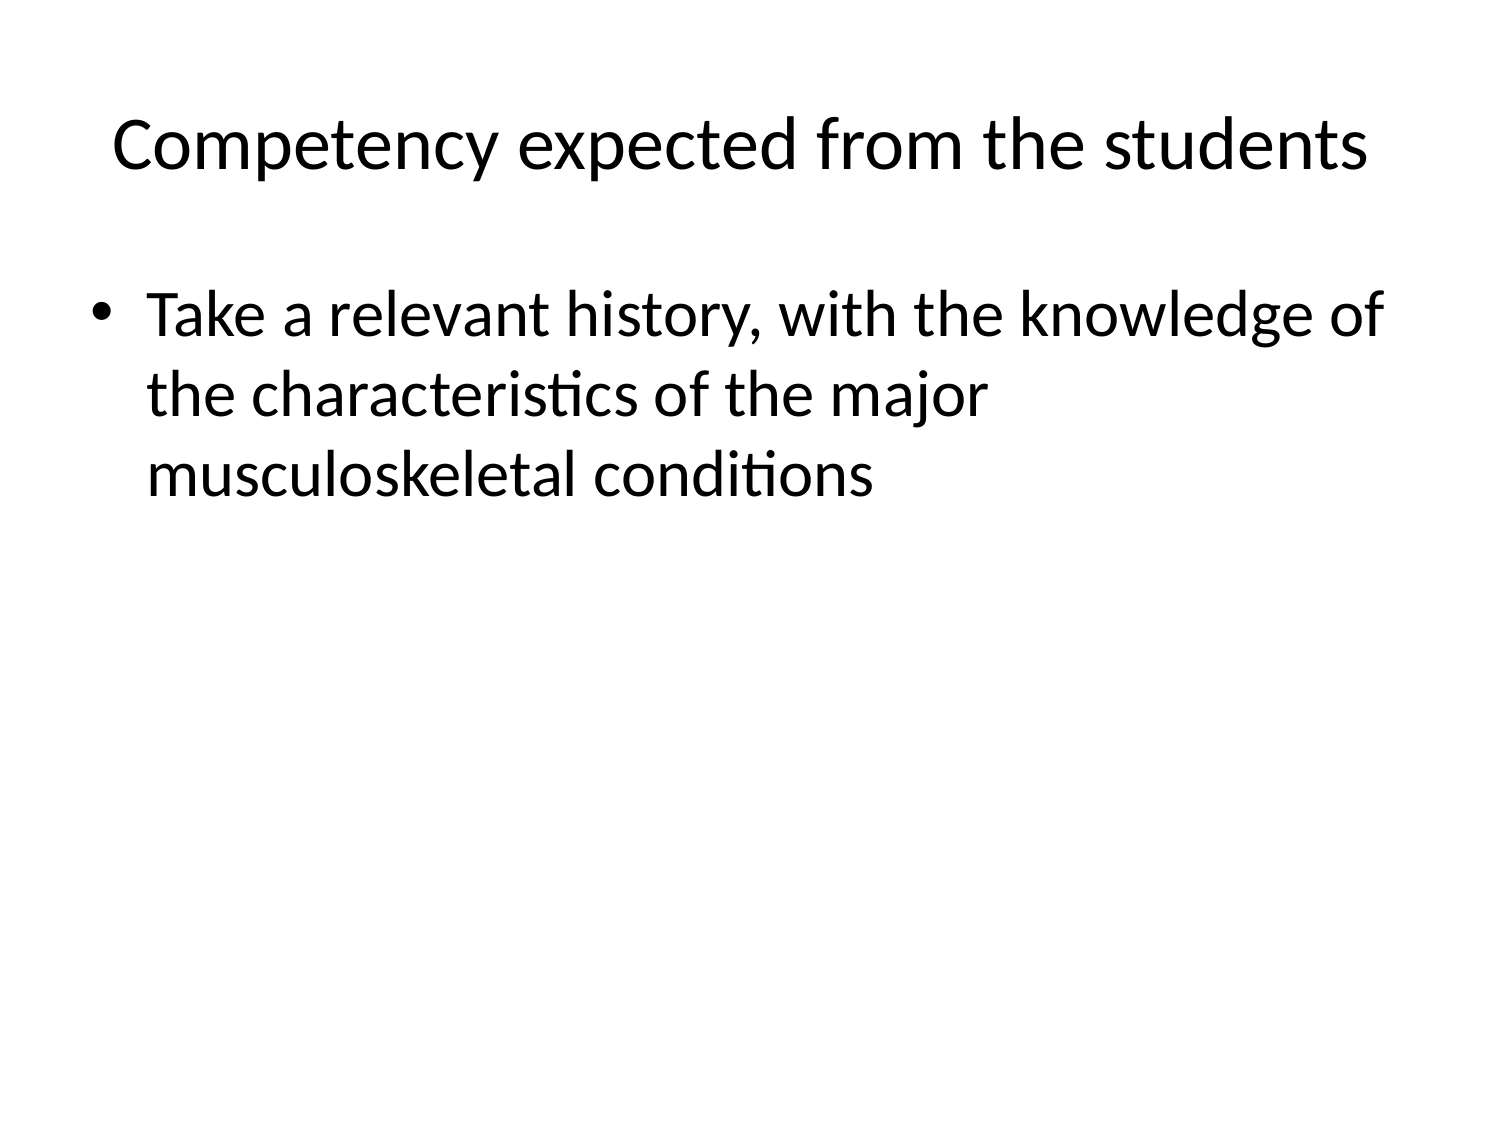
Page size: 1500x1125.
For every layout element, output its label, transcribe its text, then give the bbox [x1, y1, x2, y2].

title Competency expected from the students [75, 45, 1425, 233]
list Take a relevant history, with the knowledge of the characteristics of the major musculoskeletal conditions [75, 262, 1425, 1005]
